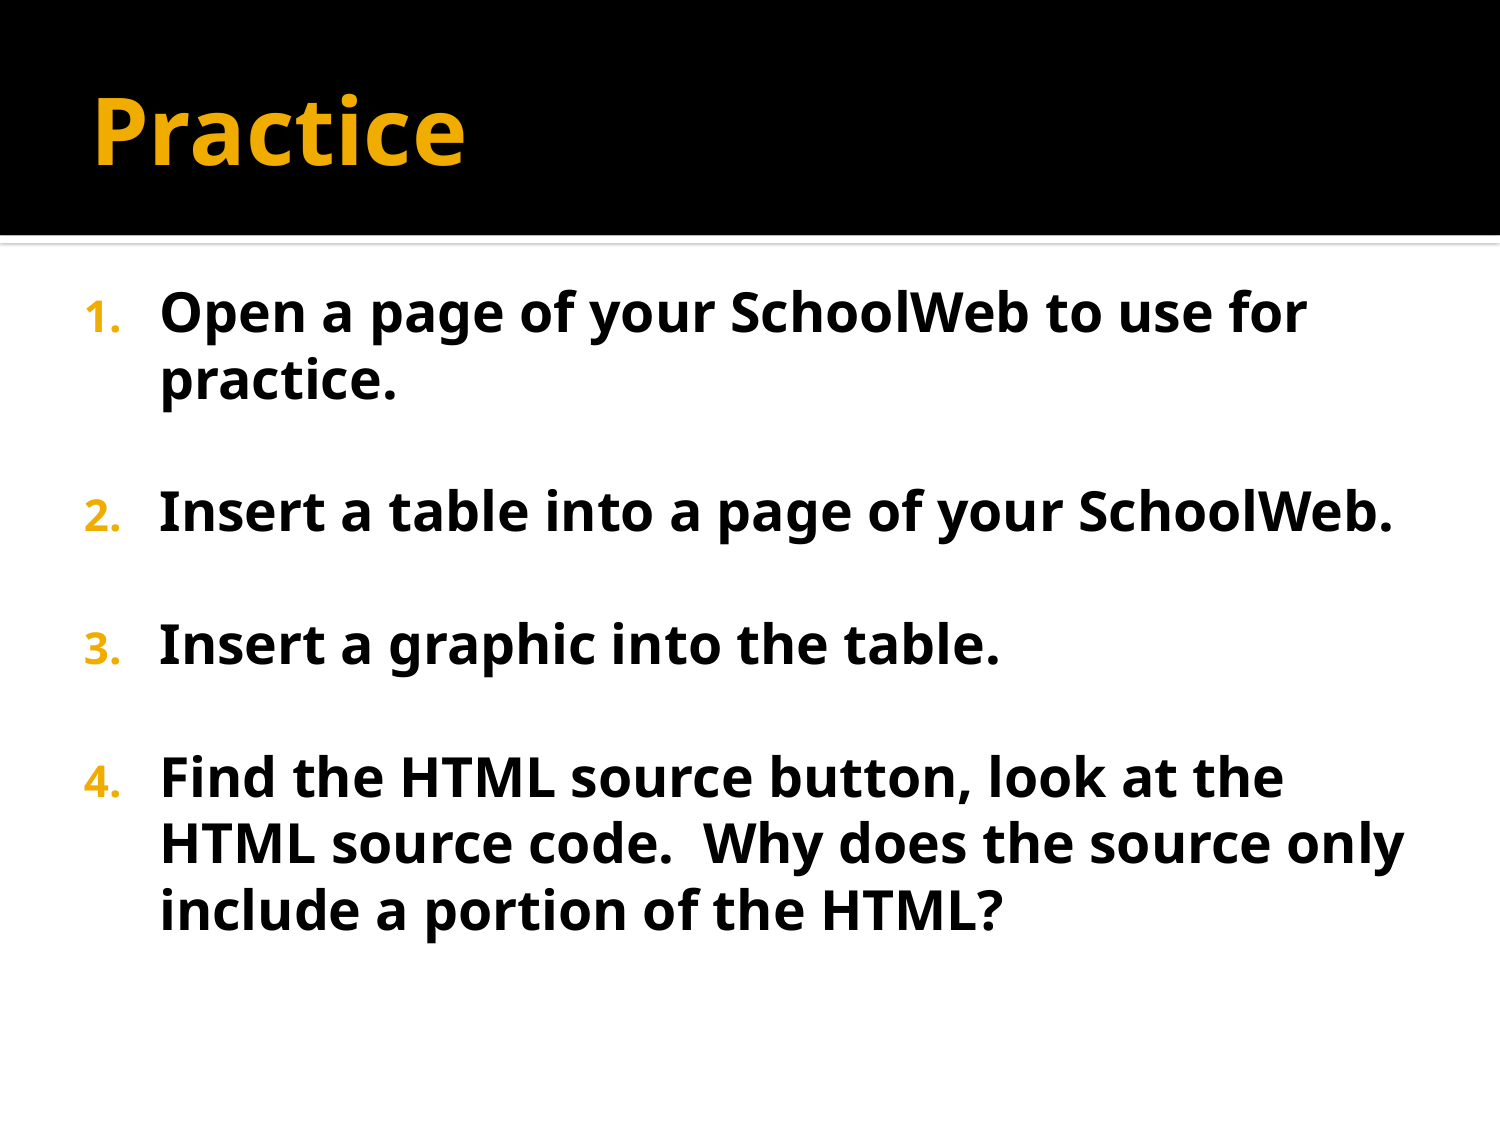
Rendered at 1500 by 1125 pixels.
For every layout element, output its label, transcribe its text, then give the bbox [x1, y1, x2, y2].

list Open a page of your SchoolWeb to use for practice. Insert a table into a page of your SchoolWeb. Insert a graphic into the table. Find the HTML source button, look at the HTML source code. Why does the source only include a portion of the HTML? [75, 262, 1425, 1088]
title Practice [75, 25, 1425, 231]
